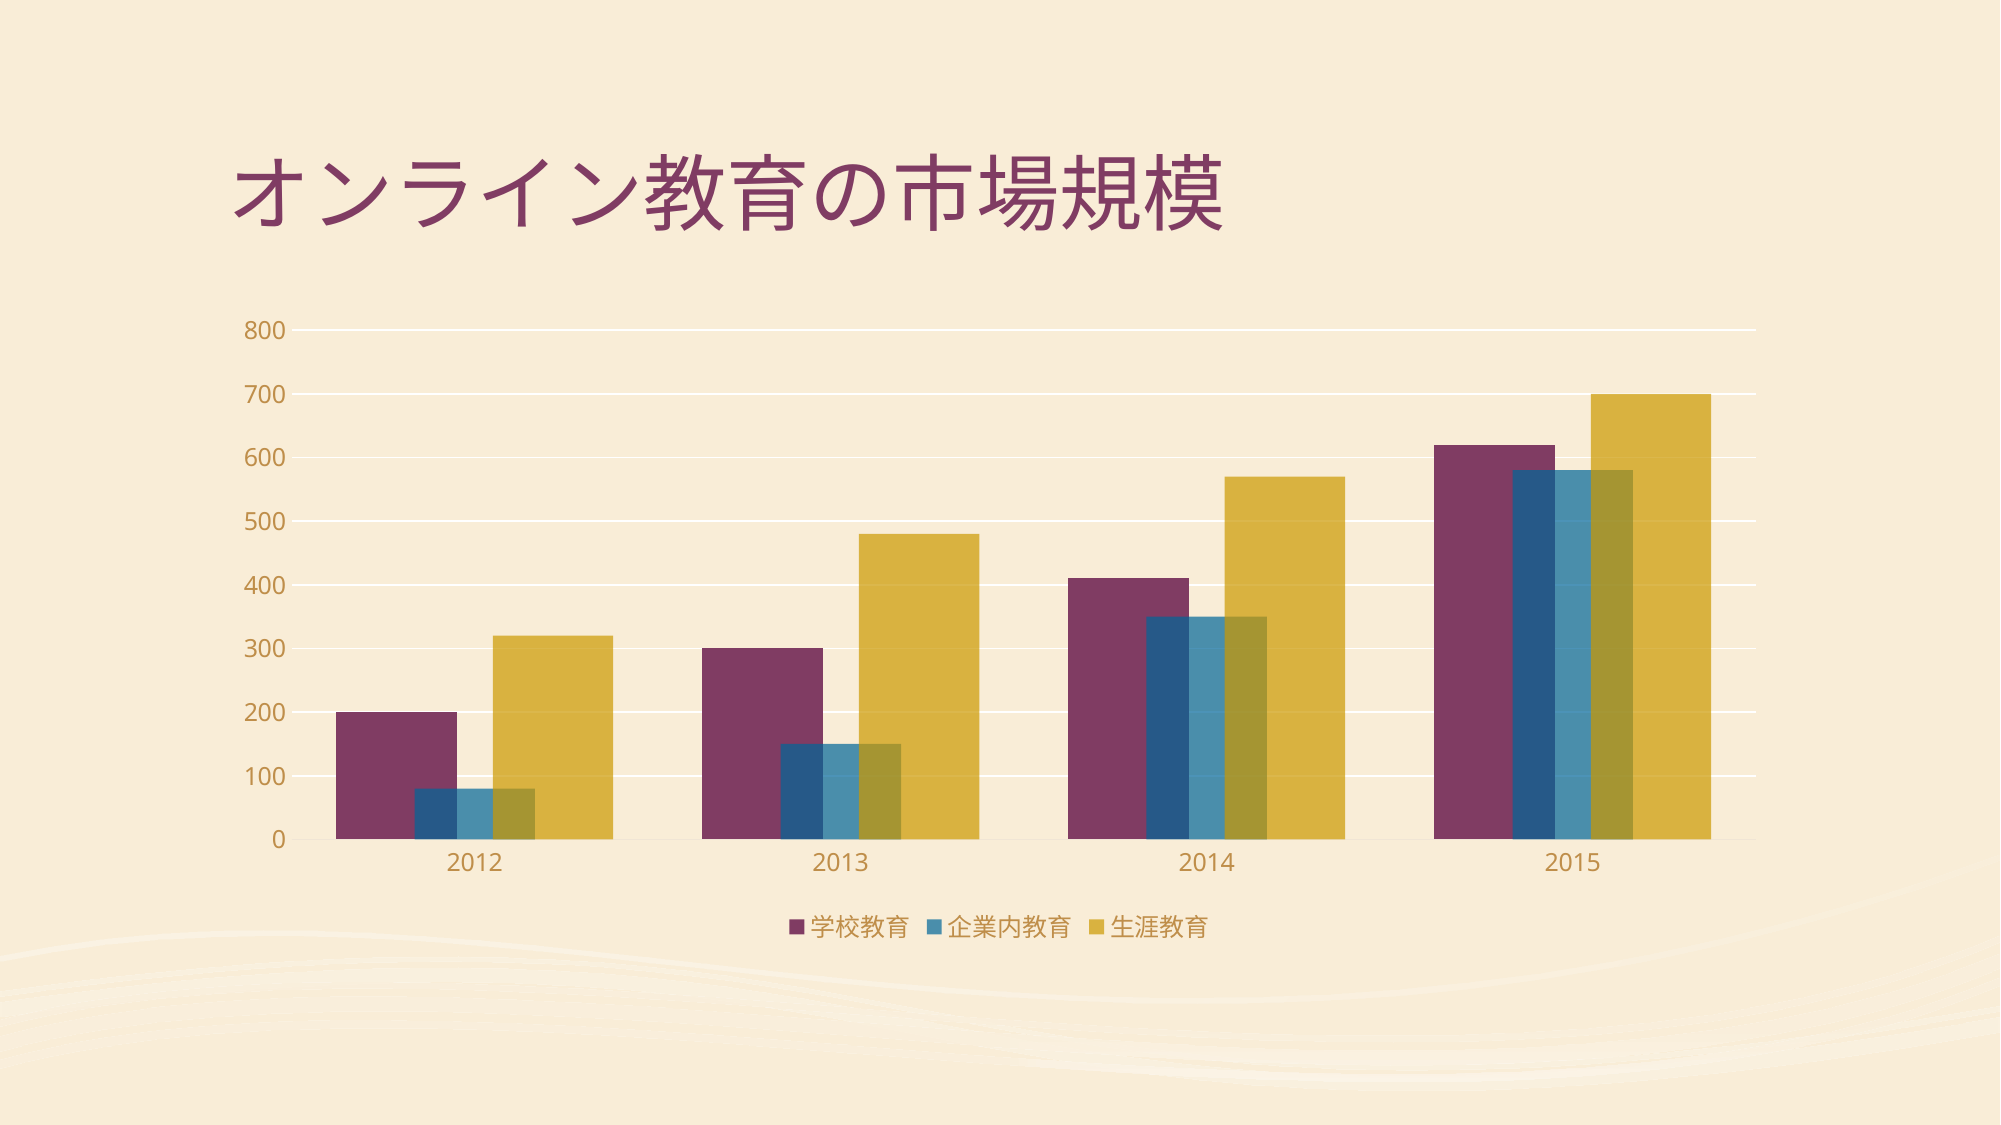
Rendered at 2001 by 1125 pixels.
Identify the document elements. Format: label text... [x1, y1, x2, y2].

title オンライン教育の市場規模 [212, 50, 1788, 250]
chart [212, 299, 1788, 950]
